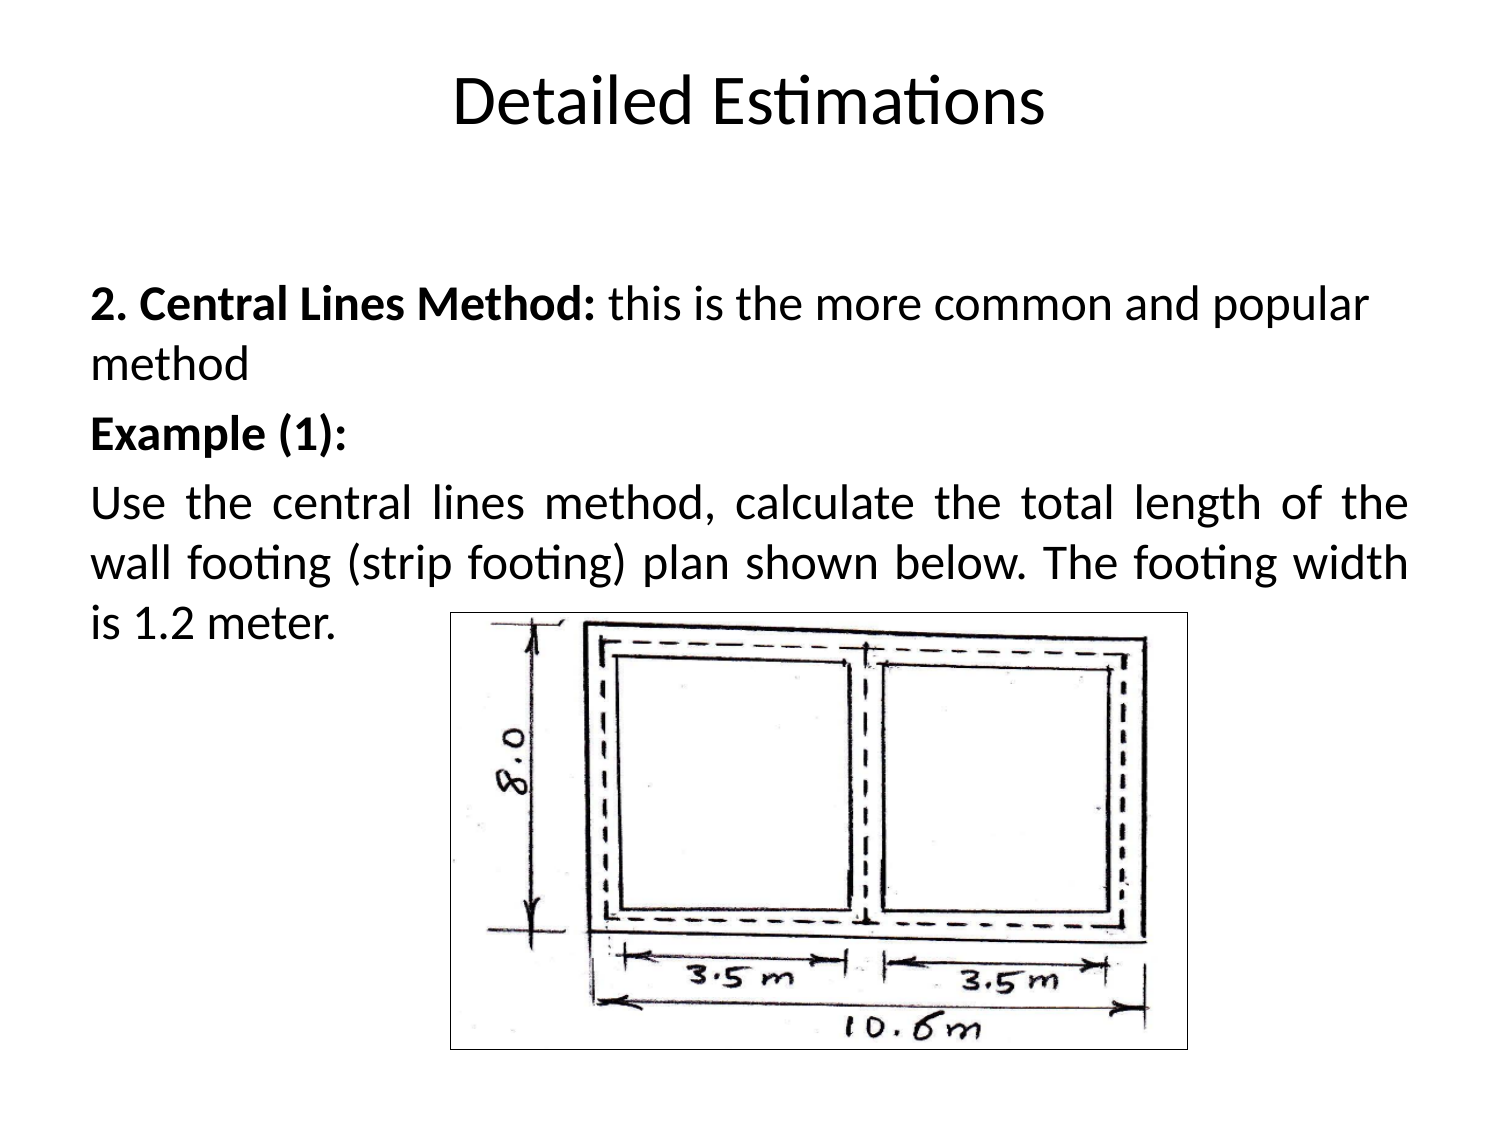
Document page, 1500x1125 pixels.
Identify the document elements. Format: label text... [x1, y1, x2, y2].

picture [449, 612, 1188, 1051]
list 2. Central Lines Method: this is the more common and popular method Example (1): Use the central lines method, calculate the total length of the wall footing (strip footing) plan shown below. The footing width is 1.2 meter. [75, 262, 1425, 1005]
title Detailed Estimations [75, 45, 1425, 233]
